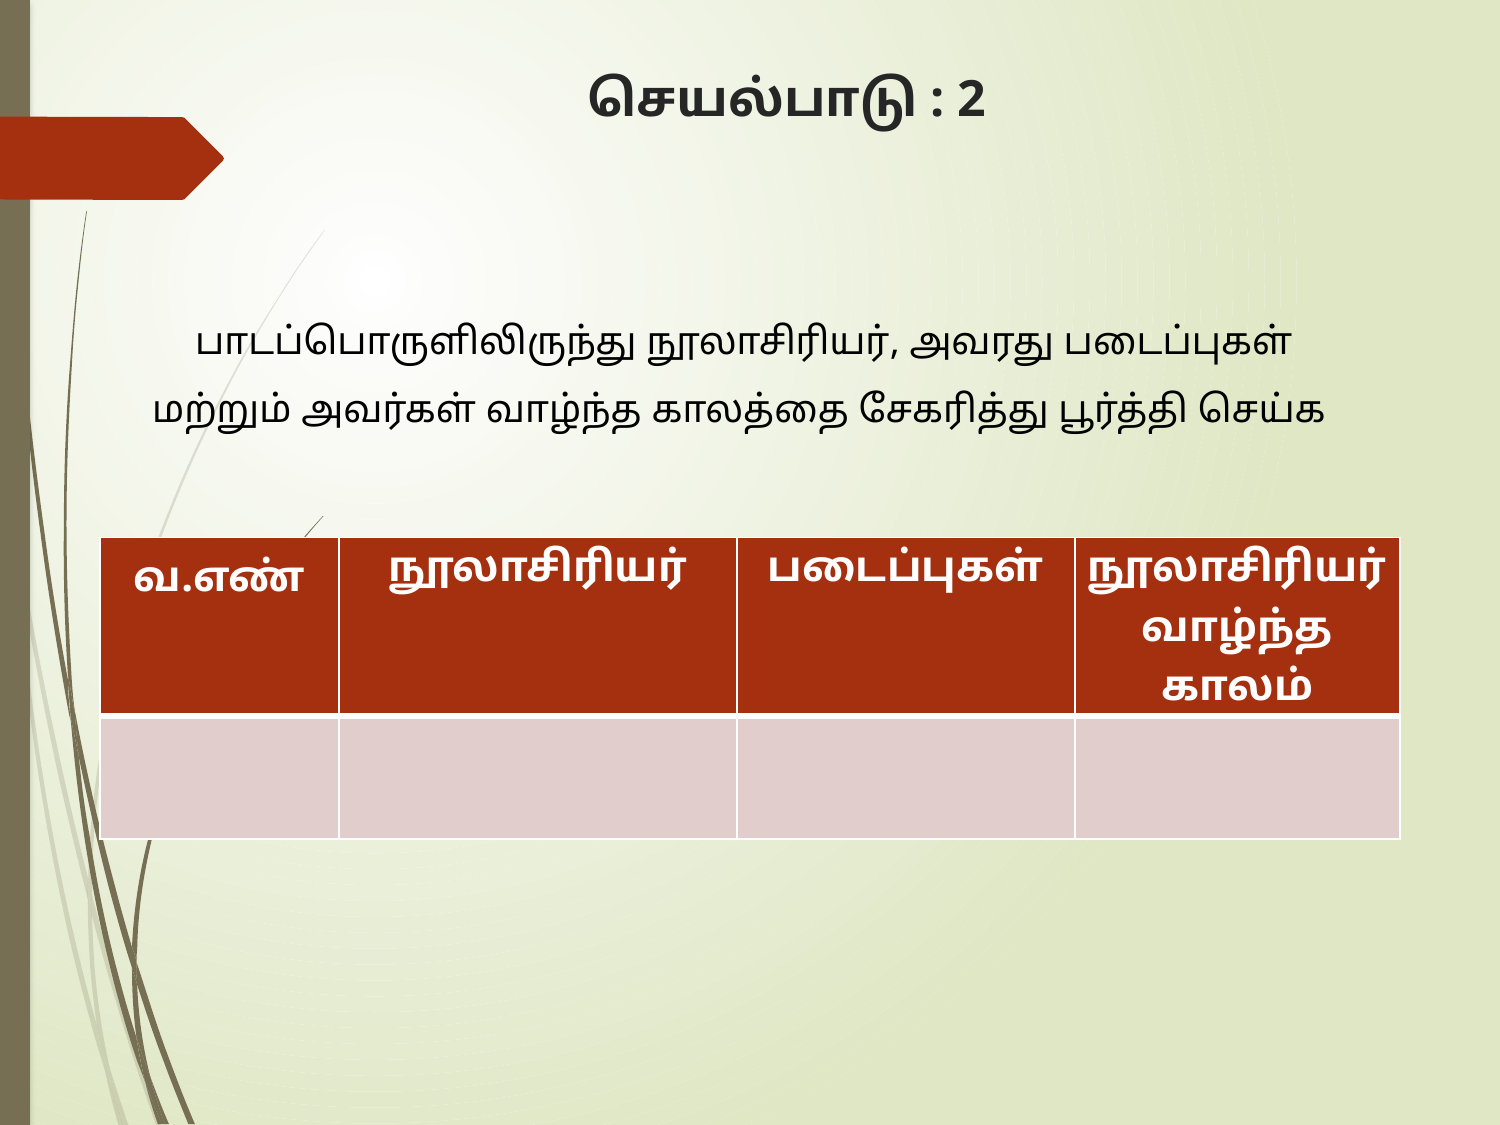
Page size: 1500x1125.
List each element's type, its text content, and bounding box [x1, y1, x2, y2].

text_box பாடப்பொருளிலிருந்து நூலாசிரியர், அவரது படைப்புகள் மற்றும் அவர்கள் வாழ்ந்த காலத்தை சேகரித்து பூர்த்தி செய்க [125, 287, 1363, 438]
table_cell [101, 719, 338, 838]
table_cell [738, 719, 1074, 838]
title செயல்பாடு : 2 [246, 58, 1327, 269]
table_header நூலாசிரியர் [340, 538, 736, 713]
table_header வ.எண் [101, 538, 338, 713]
table_header நூலாசிரியர் வாழ்ந்த காலம் [1076, 538, 1399, 713]
table_cell [340, 719, 736, 838]
table_header படைப்புகள் [738, 538, 1074, 713]
table_cell [1076, 719, 1399, 838]
